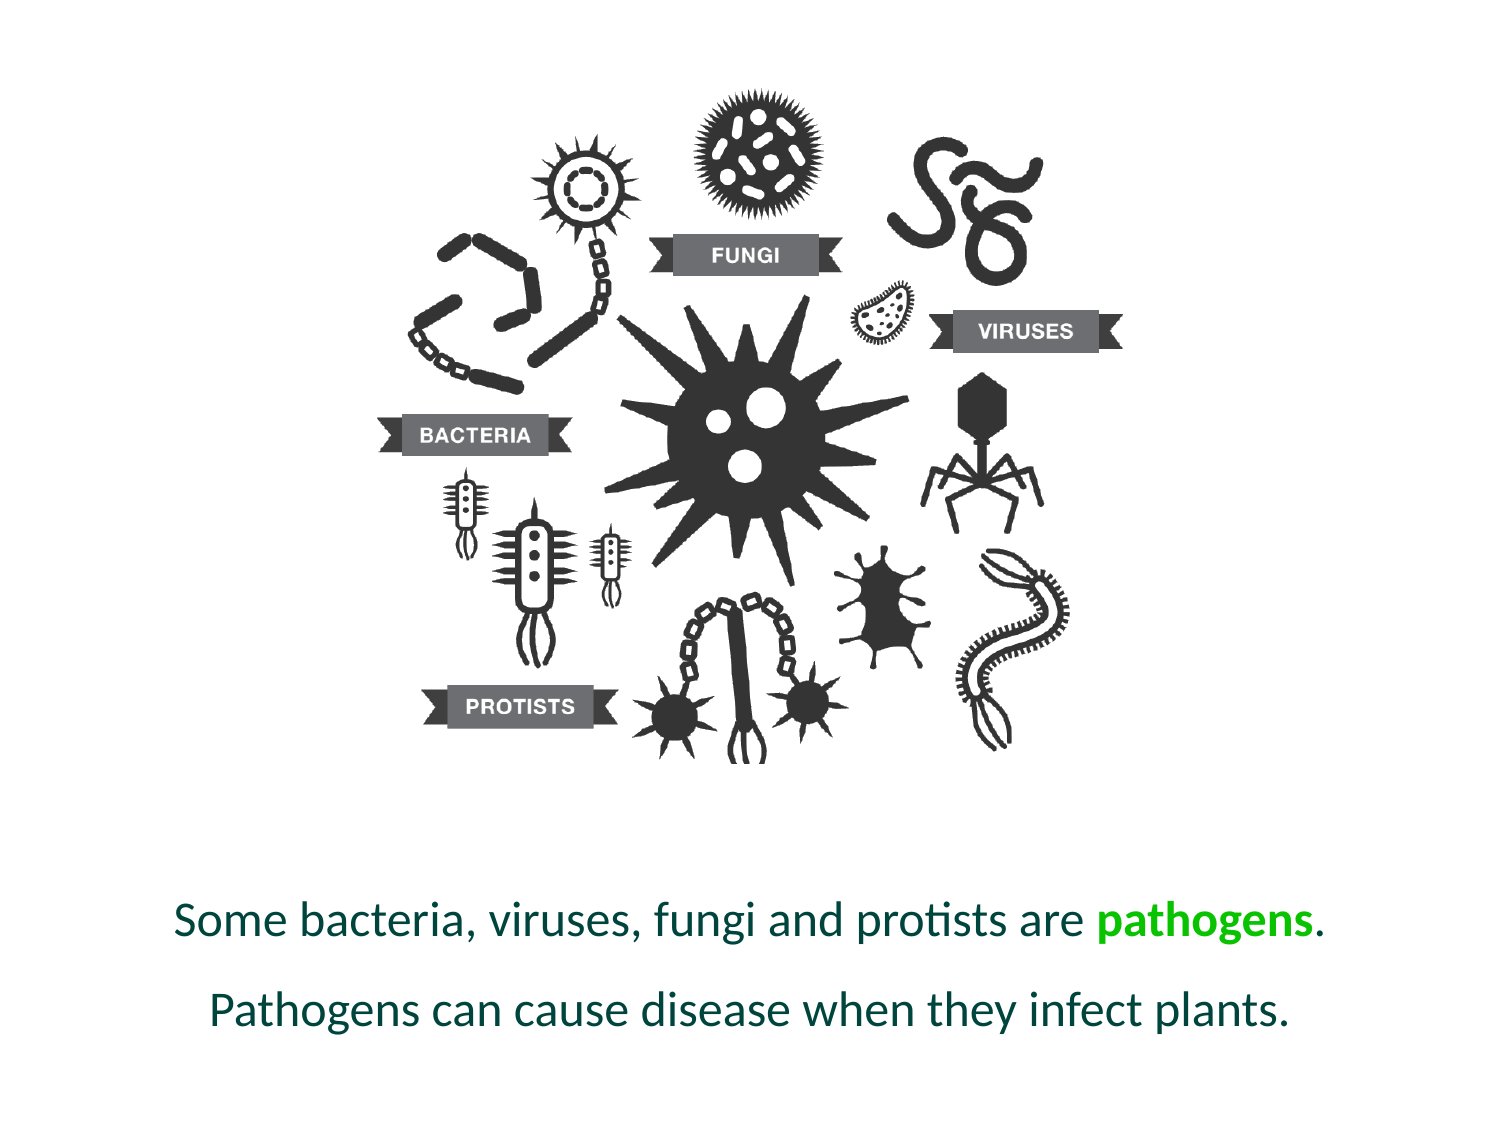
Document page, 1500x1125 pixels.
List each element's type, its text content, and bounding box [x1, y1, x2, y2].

picture [376, 88, 1124, 765]
text_box Some bacteria, viruses, fungi and protists are pathogens. Pathogens can cause disease when they infect plants. [47, 848, 1452, 1044]
